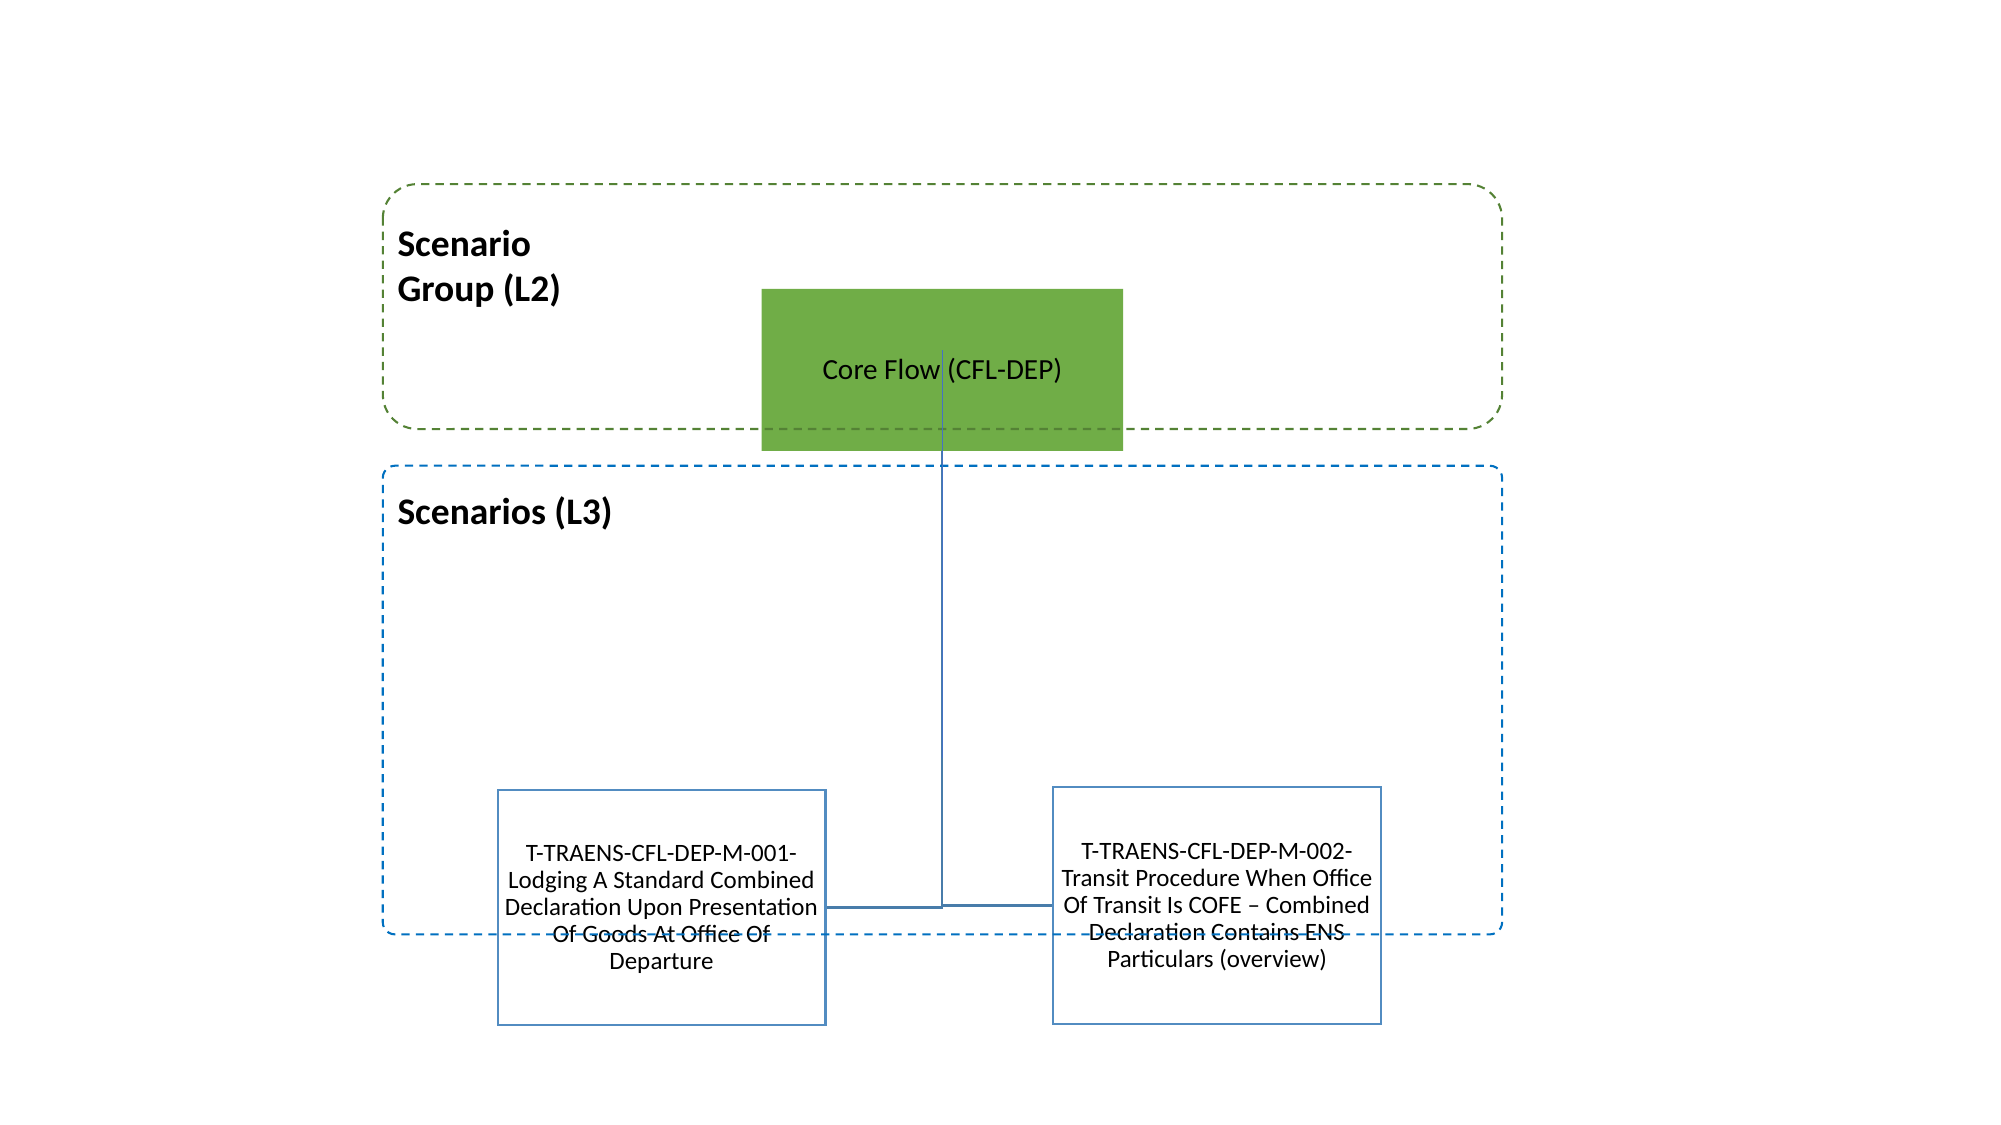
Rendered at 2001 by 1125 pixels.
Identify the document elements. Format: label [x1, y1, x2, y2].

text_box [382, 184, 1503, 1047]
